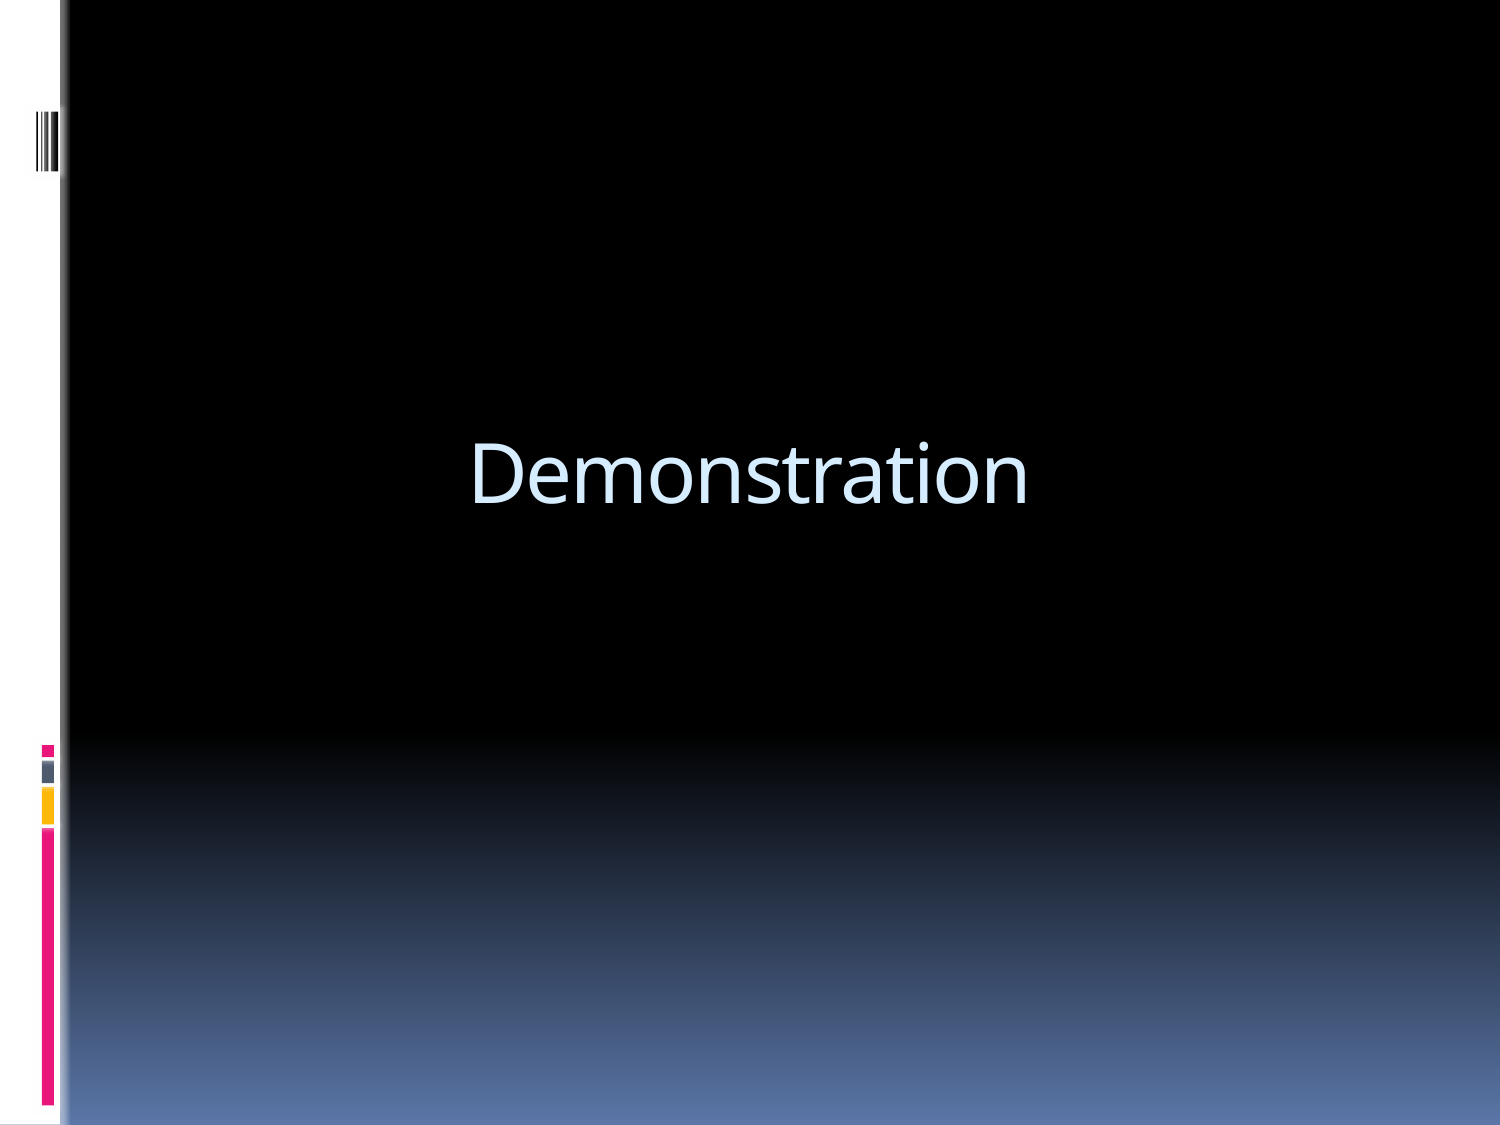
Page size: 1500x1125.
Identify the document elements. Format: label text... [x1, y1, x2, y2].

title Demonstration [75, 412, 1425, 600]
